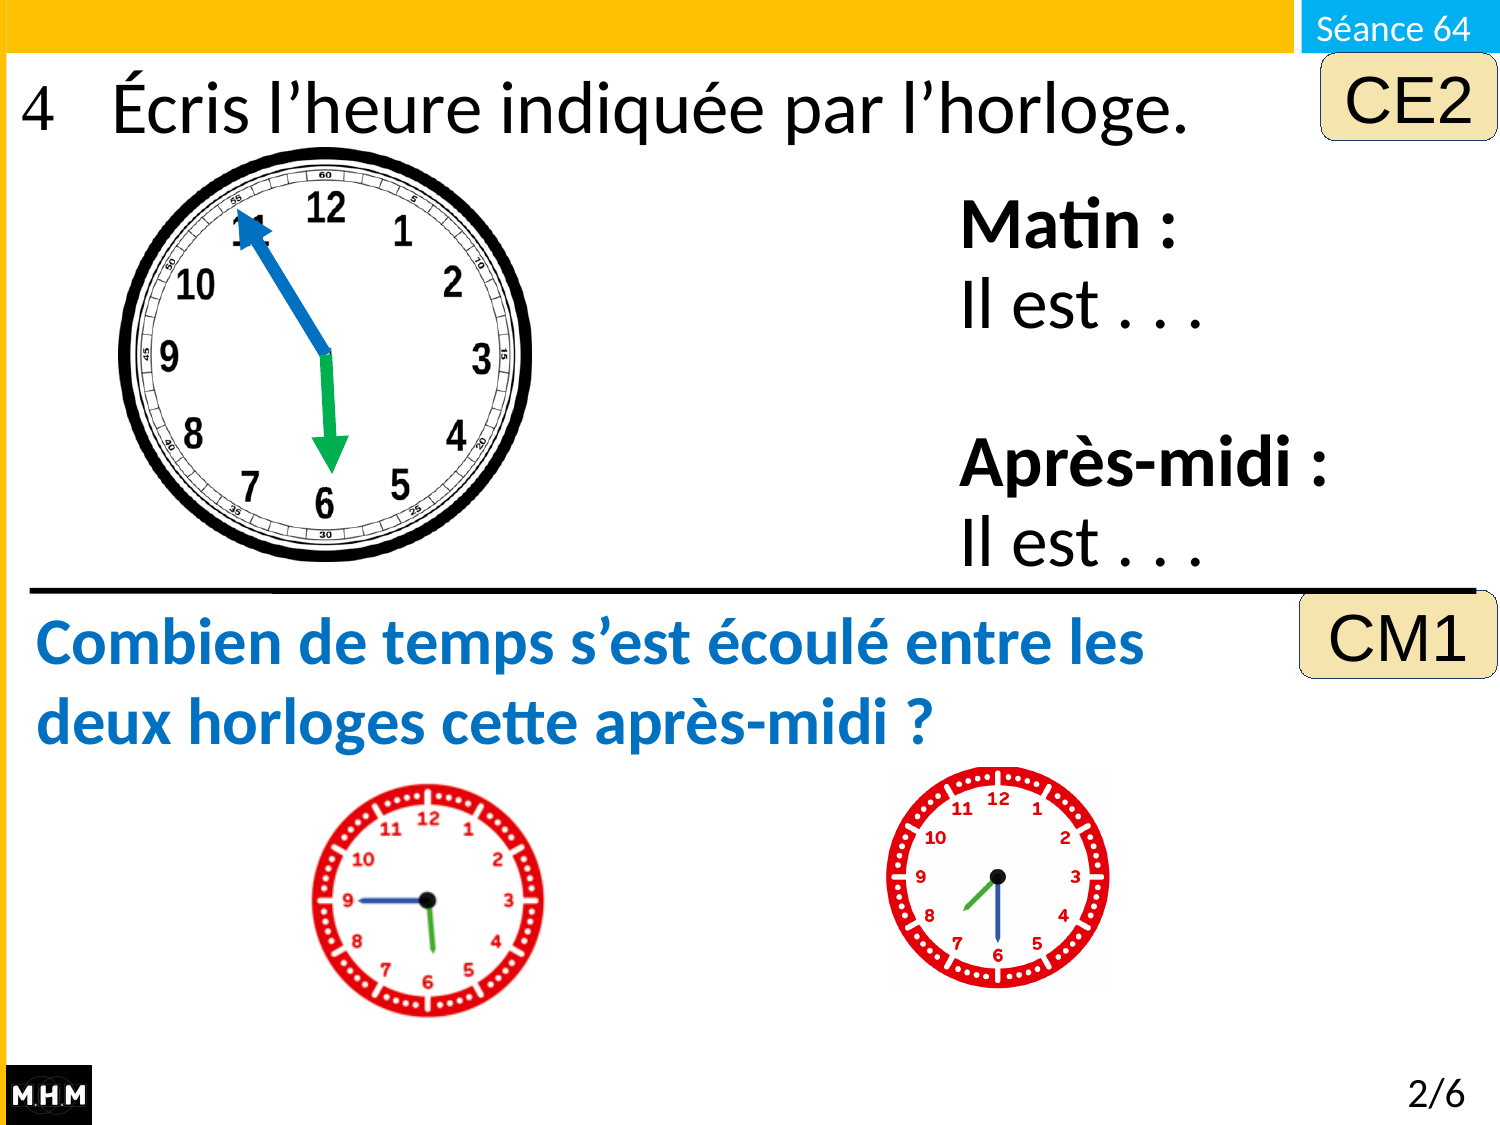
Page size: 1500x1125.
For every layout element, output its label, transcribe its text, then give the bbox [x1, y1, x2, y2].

picture [6, 1065, 92, 1125]
text_box CM1 [1299, 590, 1498, 679]
picture [885, 767, 1114, 992]
text_box Matin : Il est . . . Après-midi : Il est . . . [944, 177, 1359, 590]
list 2/6 [1373, 1064, 1500, 1125]
picture [295, 767, 554, 1029]
title Écris l’heure indiquée par l’horloge. [96, 60, 1391, 160]
text_box Combien de temps s’est écoulé entre les deux horloges cette après-midi ? [21, 590, 1266, 765]
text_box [117, 147, 532, 562]
text_box CE2 [1320, 52, 1498, 141]
